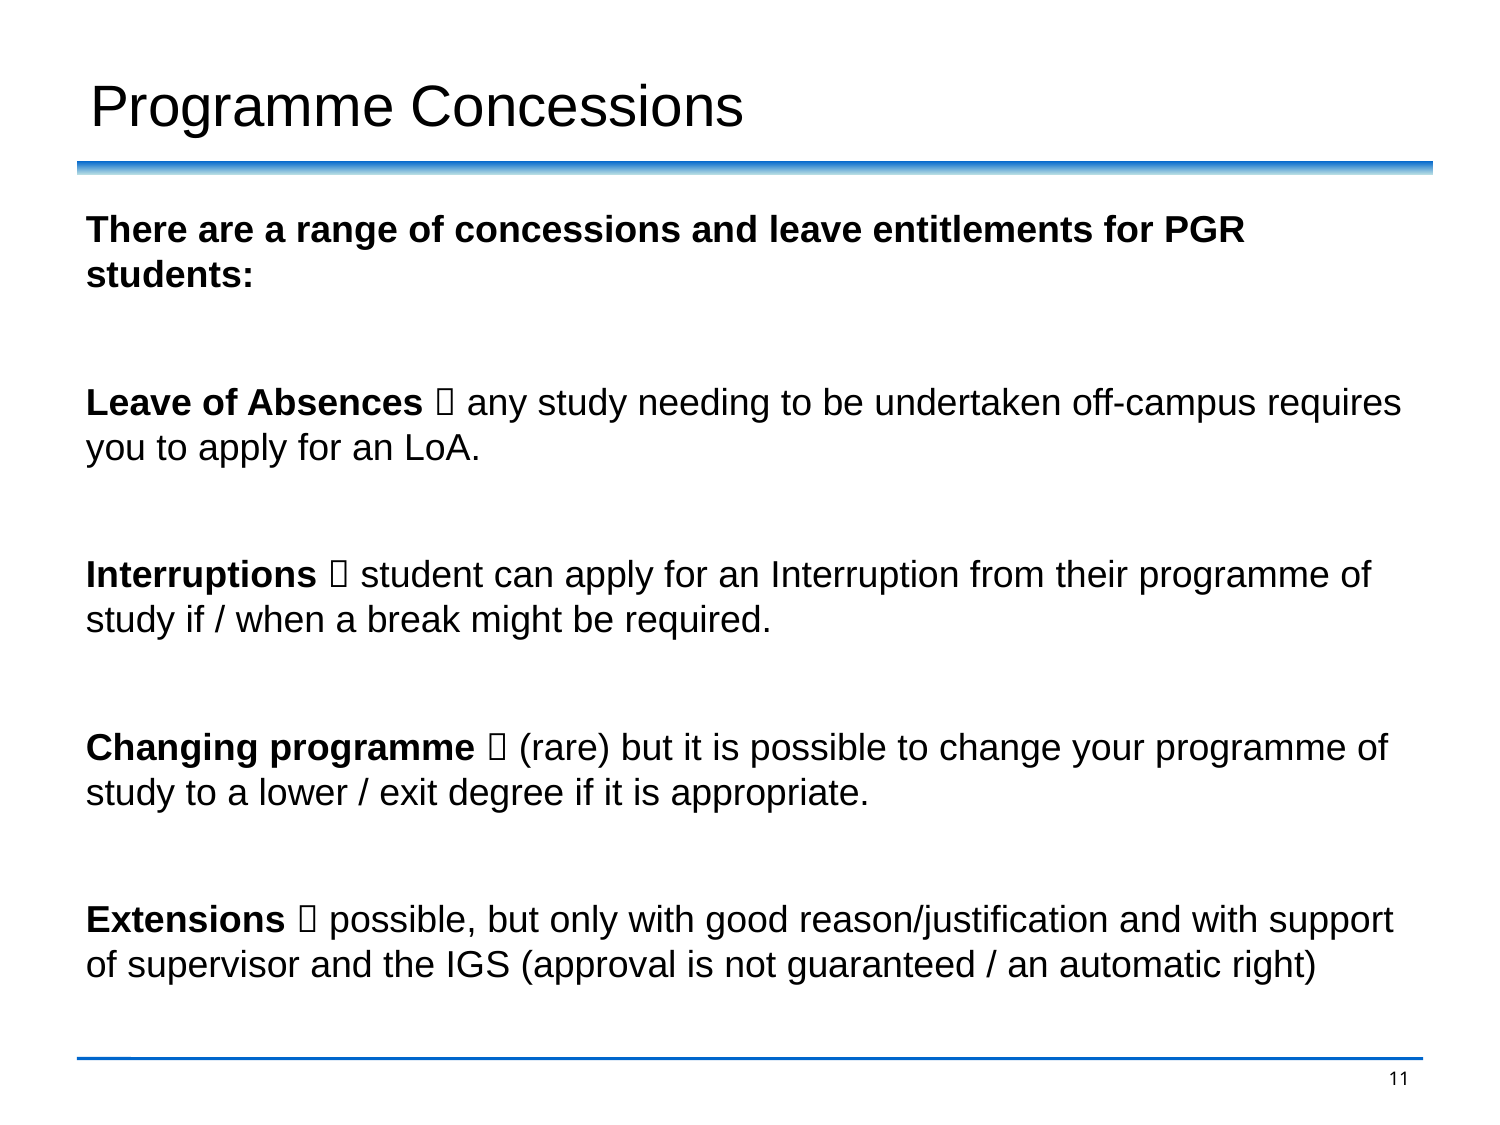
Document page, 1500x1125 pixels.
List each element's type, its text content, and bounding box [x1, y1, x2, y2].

text_box There are a range of concessions and leave entitlements for PGR students: Leave of Absences  any study needing to be undertaken off-campus requires you to apply for an LoA. Interruptions  student can apply for an Interruption from their programme of study if / when a break might be required. Changing programme  (rare) but it is possible to change your programme of study to a lower / exit degree if it is appropriate. Extensions  possible, but only with good reason/justification and with support of supervisor and the IGS (approval is not guaranteed / an automatic right) [70, 197, 1429, 993]
title Programme Concessions [74, 44, 1426, 162]
slide_number 11 [1074, 1058, 1426, 1103]
